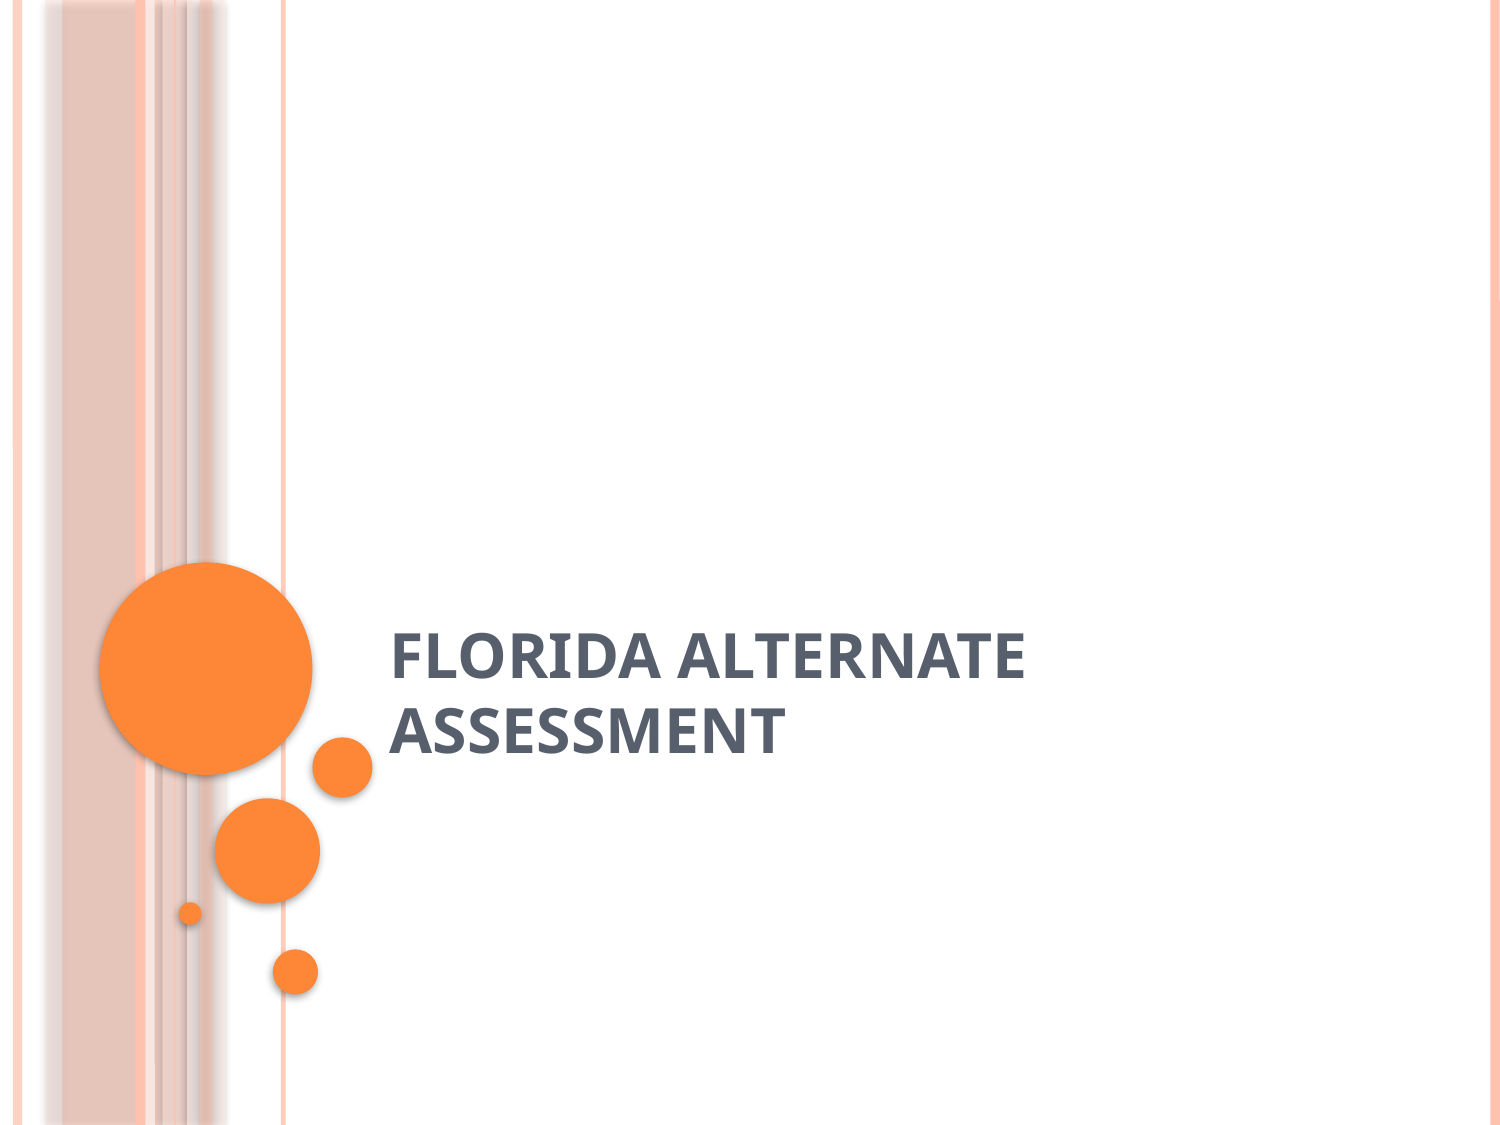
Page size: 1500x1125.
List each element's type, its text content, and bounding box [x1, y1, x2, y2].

title Florida Alternate Assessment [375, 462, 1388, 774]
